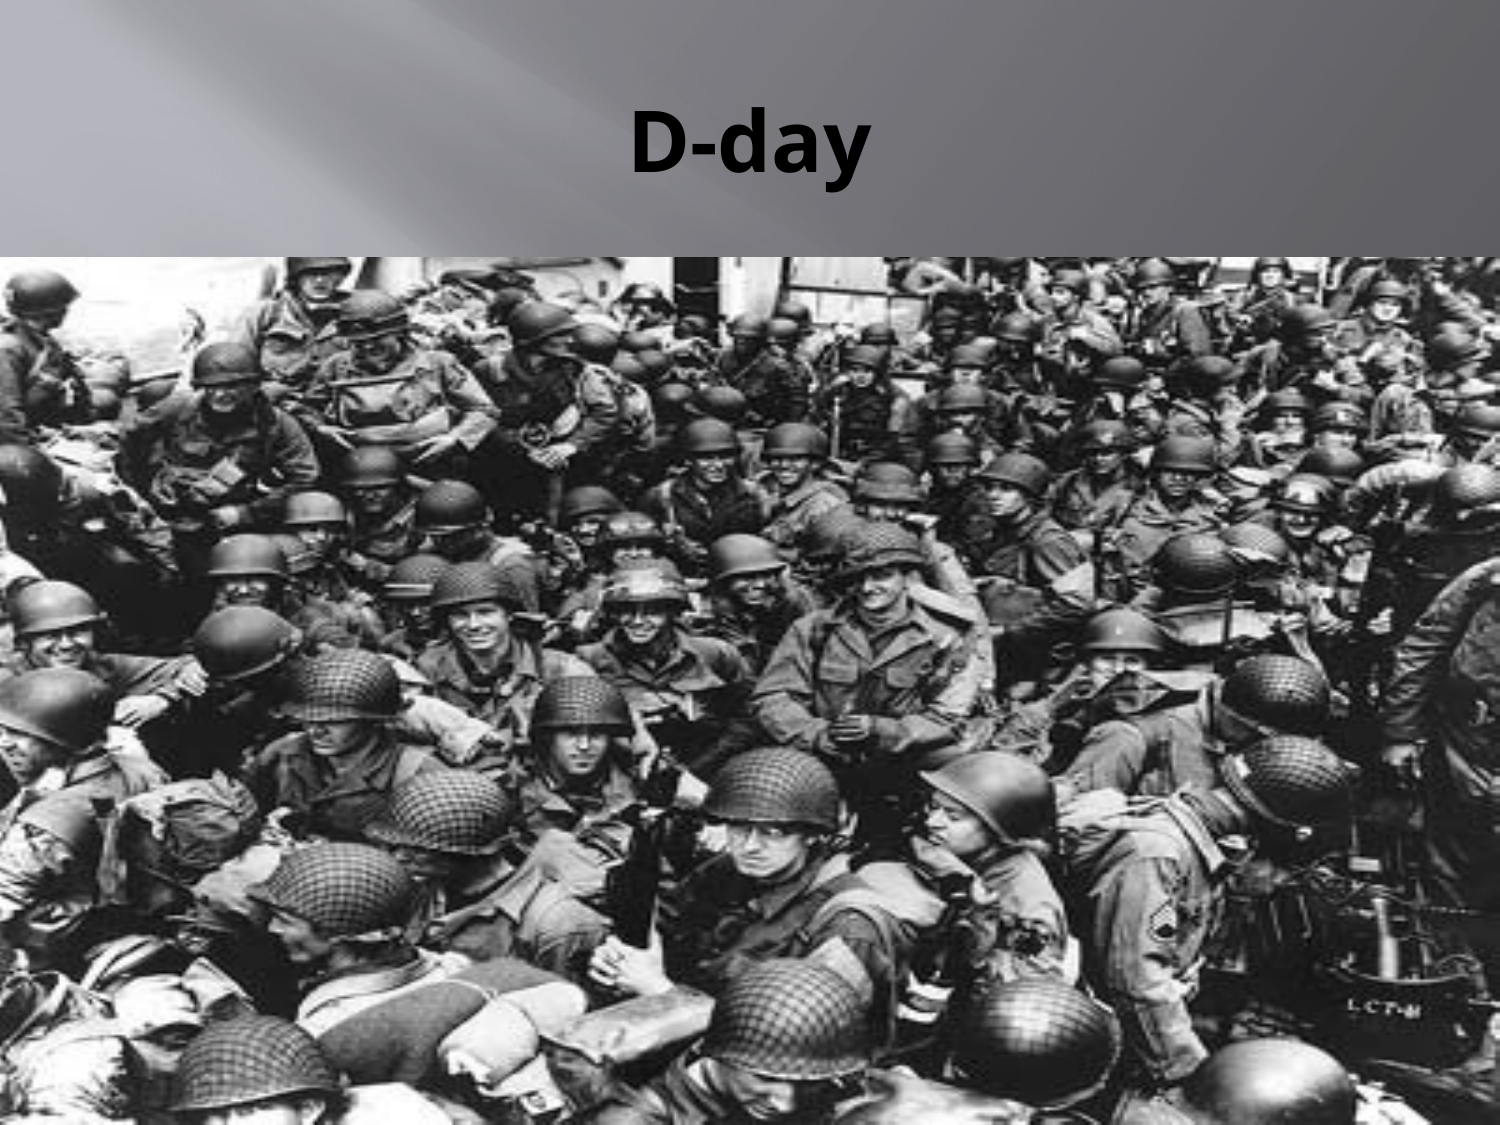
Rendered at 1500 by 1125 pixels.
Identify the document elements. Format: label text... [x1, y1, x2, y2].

title D-day [75, 45, 1425, 233]
picture [0, 256, 1500, 1125]
